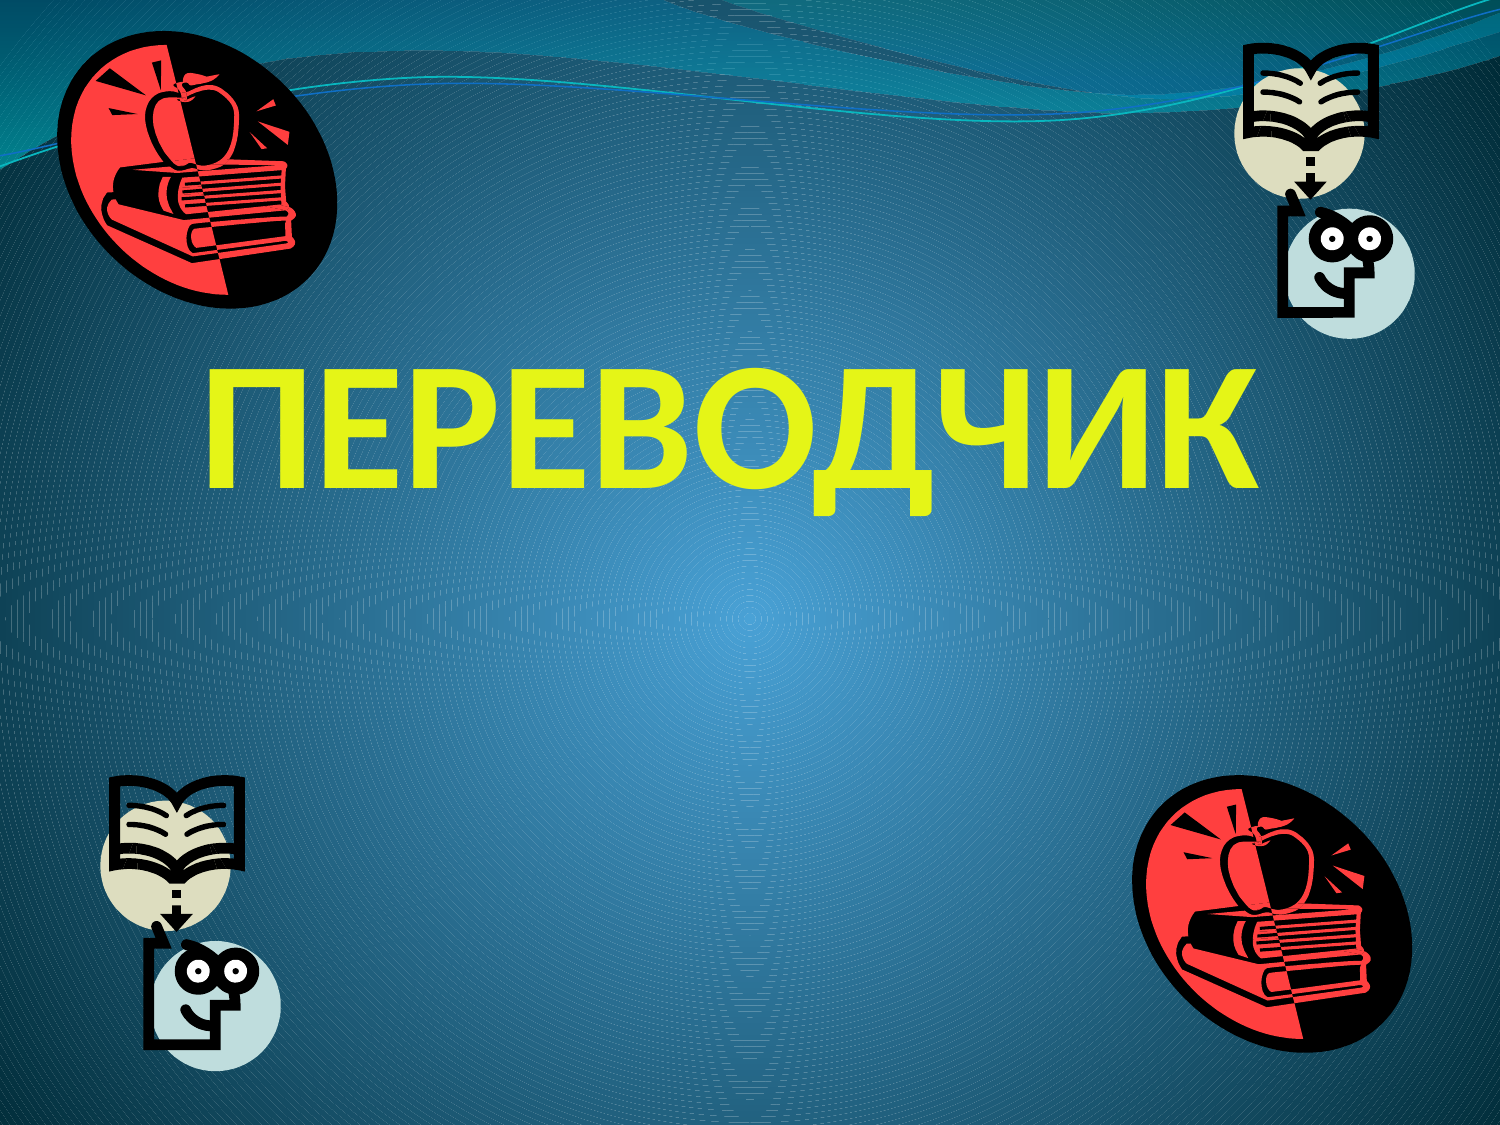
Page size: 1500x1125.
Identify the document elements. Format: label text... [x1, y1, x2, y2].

picture [100, 774, 281, 1072]
title ПЕРЕВОДЧИК [87, 224, 1376, 525]
picture [52, 32, 340, 309]
picture [1233, 43, 1415, 340]
picture [1127, 774, 1415, 1054]
